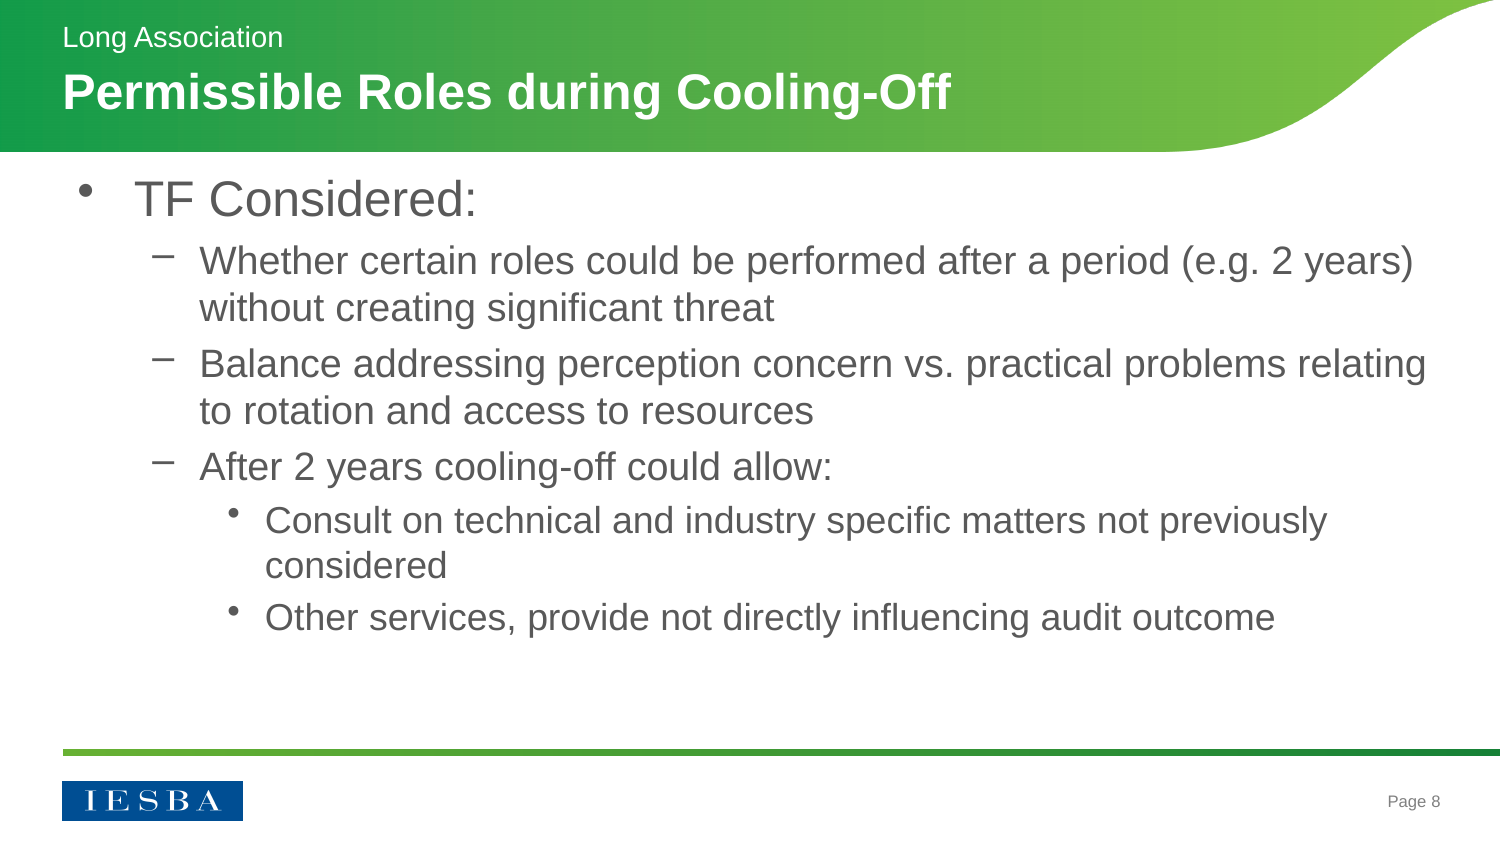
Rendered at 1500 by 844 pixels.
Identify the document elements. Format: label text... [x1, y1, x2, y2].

subtitle Long Association [62, 18, 500, 47]
title Permissible Roles during Cooling-Off [62, 56, 1300, 122]
picture [62, 781, 243, 821]
list TF Considered: Whether certain roles could be performed after a period (e.g. 2 years) without creating significant threat Balance addressing perception concern vs. practical problems relating to rotation and access to resources After 2 years cooling-off could allow: Consult on technical and industry specific matters not previously considered Other services, provide not directly influencing audit outcome [62, 159, 1450, 735]
picture [0, 0, 1497, 152]
